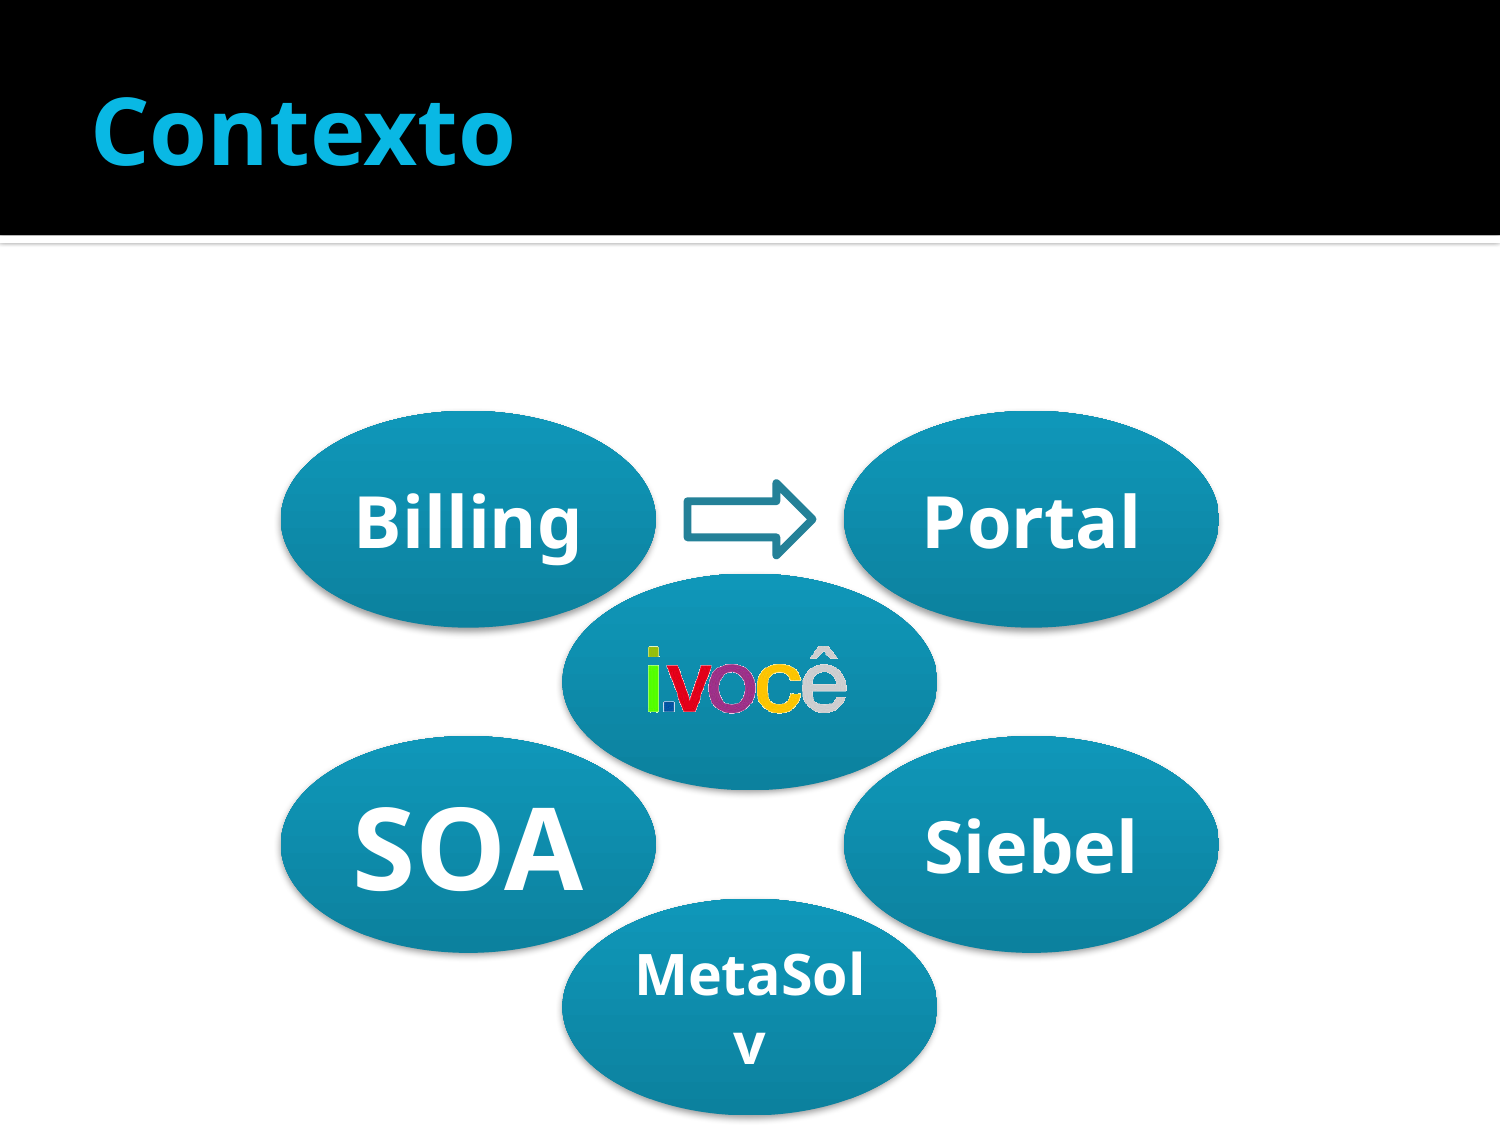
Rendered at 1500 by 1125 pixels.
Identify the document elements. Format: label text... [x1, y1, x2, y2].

picture [644, 647, 848, 713]
picture [664, 702, 674, 711]
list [0, 248, 1500, 1116]
title Contexto [75, 25, 1425, 231]
